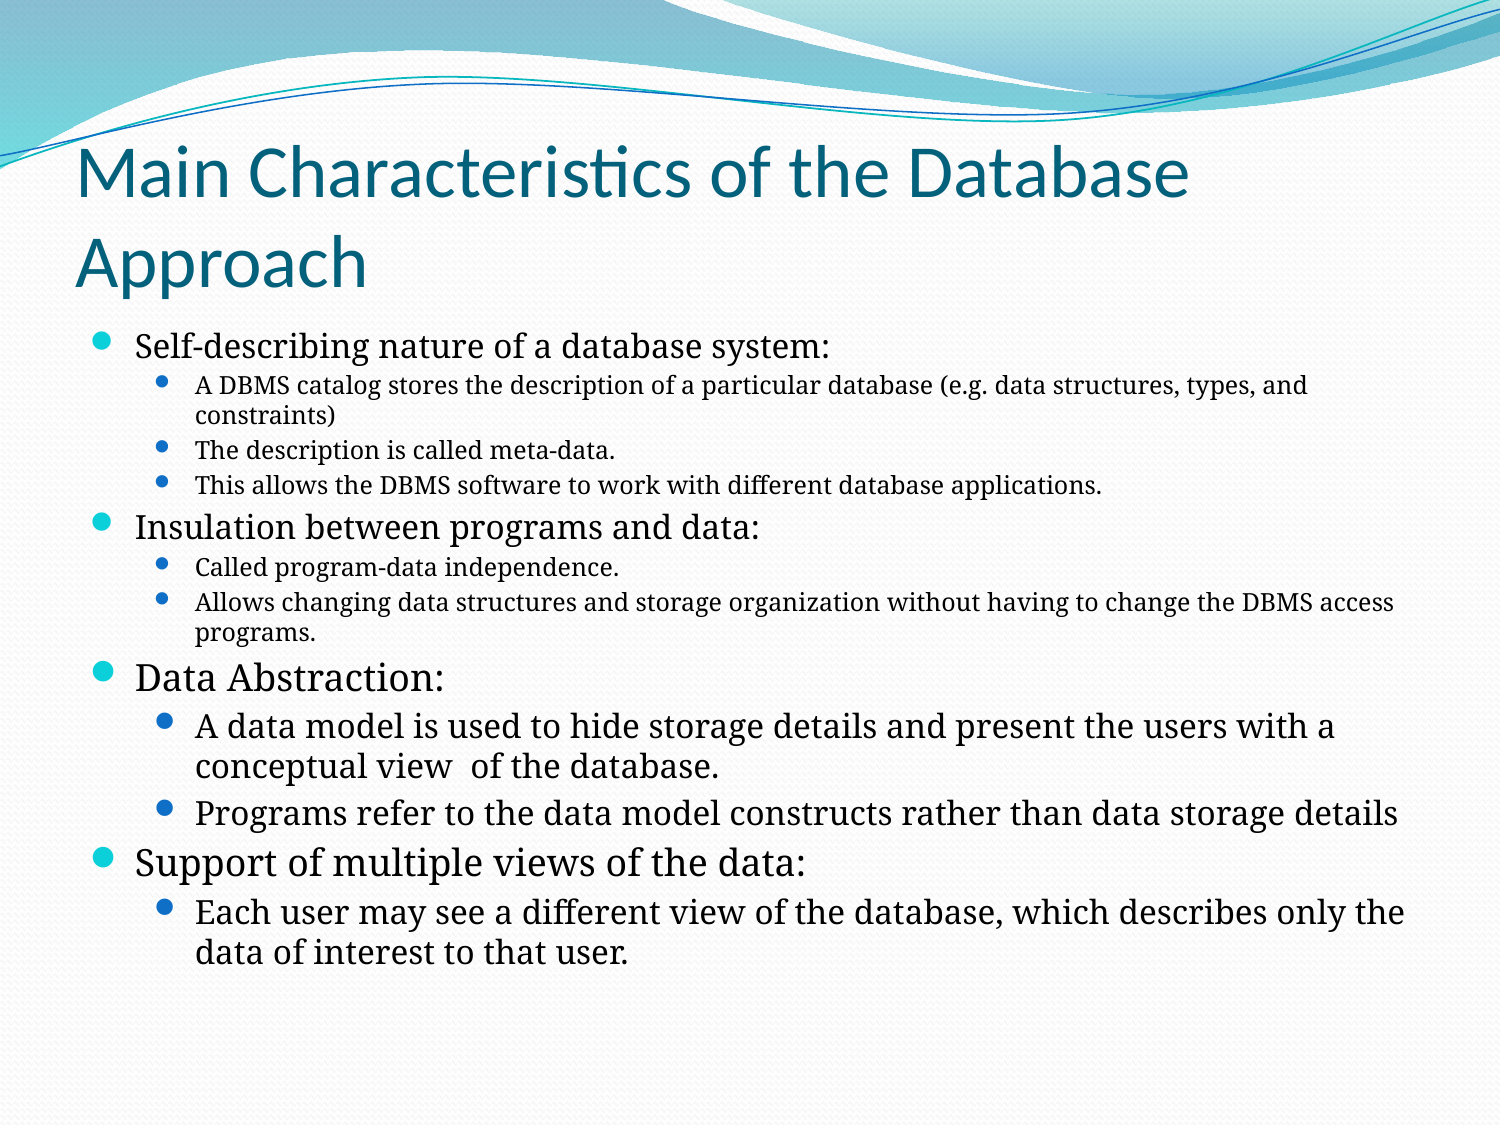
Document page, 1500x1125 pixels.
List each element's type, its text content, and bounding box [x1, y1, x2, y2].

list Self-describing nature of a database system: A DBMS catalog stores the description of a particular database (e.g. data structures, types, and constraints) The description is called meta-data. This allows the DBMS software to work with different database applications. Insulation between programs and data: Called program-data independence. Allows changing data structures and storage organization without having to change the DBMS access programs. Data Abstraction: A data model is used to hide storage details and present the users with a conceptual view of the database. Programs refer to the data model constructs rather than data storage details Support of multiple views of the data: Each user may see a different view of the database, which describes only the data of interest to that user. [75, 317, 1425, 1038]
title Main Characteristics of the Database Approach [75, 115, 1425, 303]
